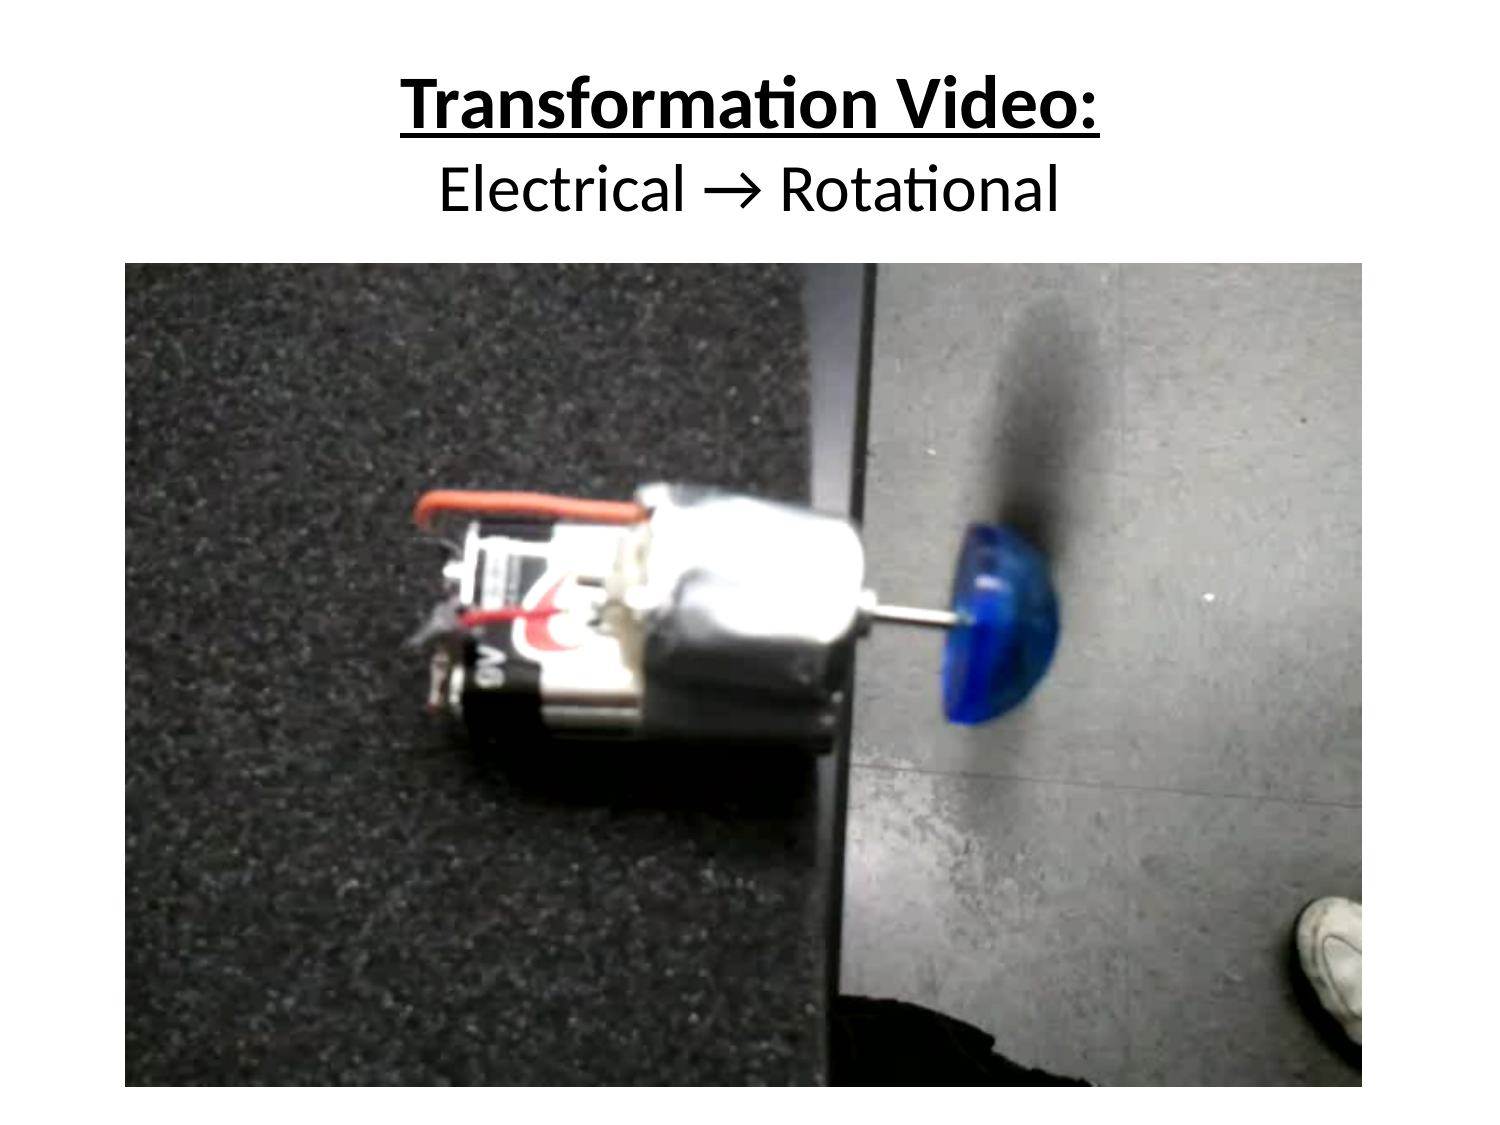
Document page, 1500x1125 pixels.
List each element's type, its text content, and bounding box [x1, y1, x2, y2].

title Transformation Video: Electrical → Rotational [75, 45, 1425, 233]
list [124, 262, 1363, 1088]
